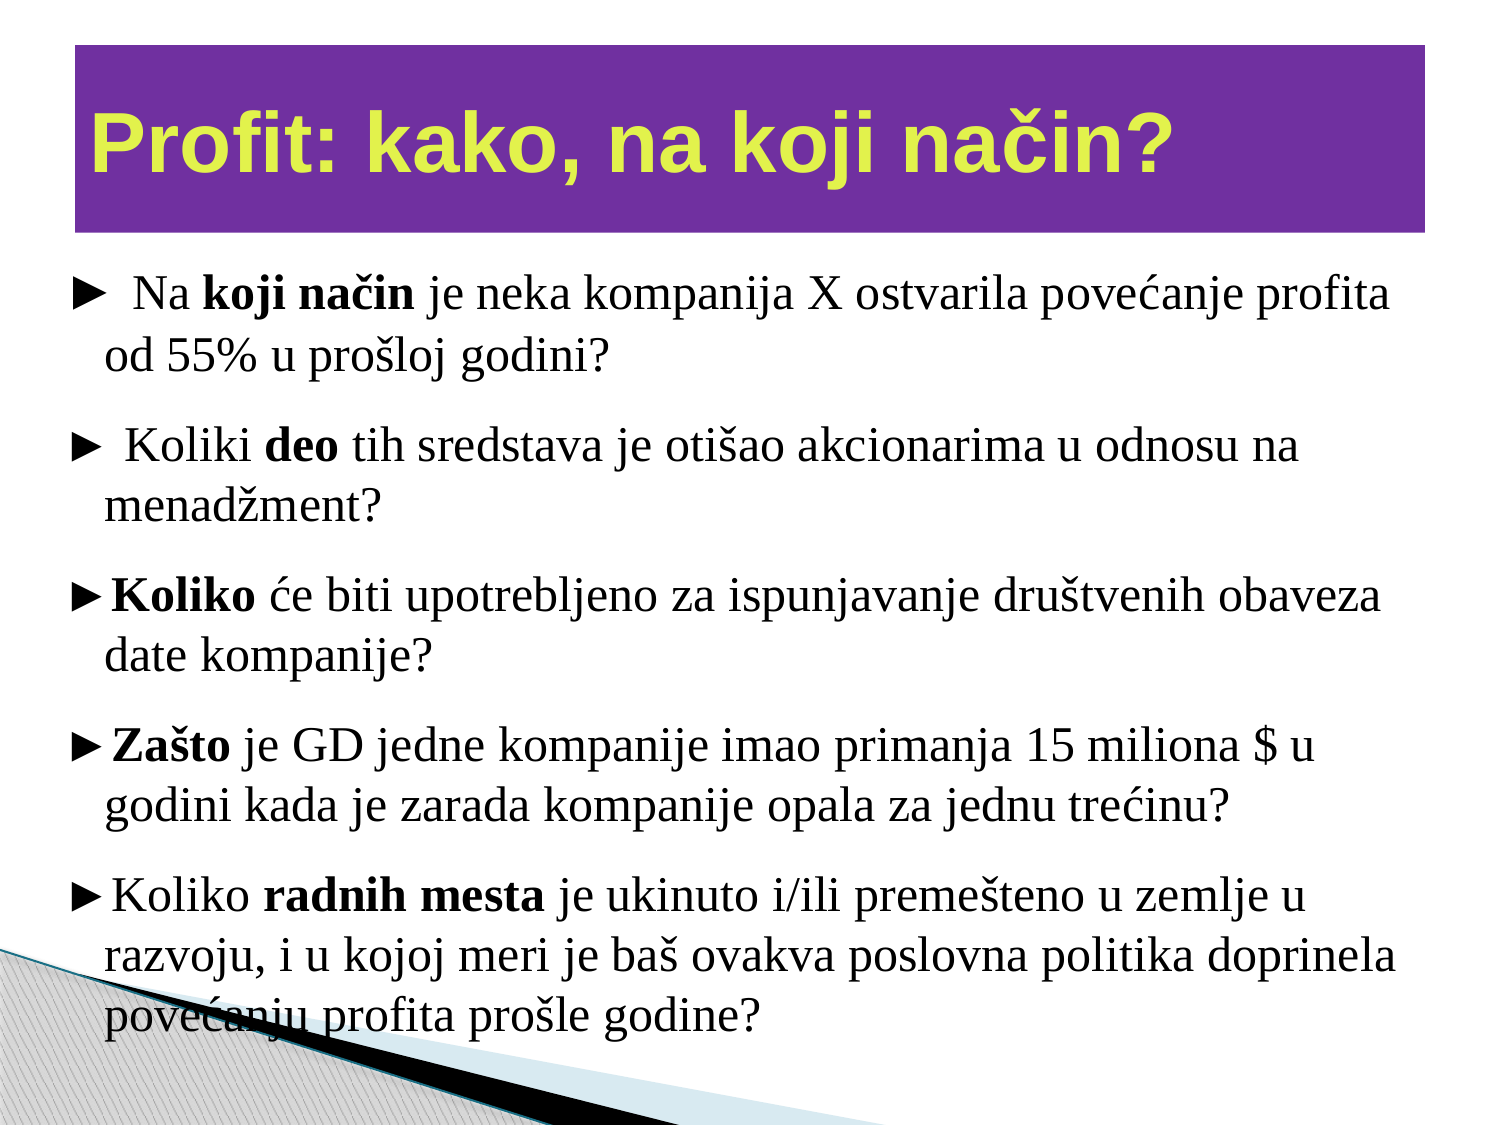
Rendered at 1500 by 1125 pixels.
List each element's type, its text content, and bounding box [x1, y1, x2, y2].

title Profit: kako, na koji način? [75, 45, 1425, 233]
list ► Na koji način je neka kompanija X ostvarila povećanje profita od 55% u prošloj godini? ► Koliki deo tih sredstava je otišao akcionarima u odnosu na menadžment? ►Koliko će biti upotrebljeno za ispunjavanje društvenih obaveza date kompanije? ►Zašto je GD jedne kompanije imao primanja 15 miliona $ u godini kada je zarada kompanije opala za jednu trećinu? ►Koliko radnih mesta je ukinuto i/ili premešteno u zemlje u razvoju, i u kojoj meri je baš ovakva poslovna politika doprinela povećanju profita prošle godine? [29, 245, 1460, 1083]
